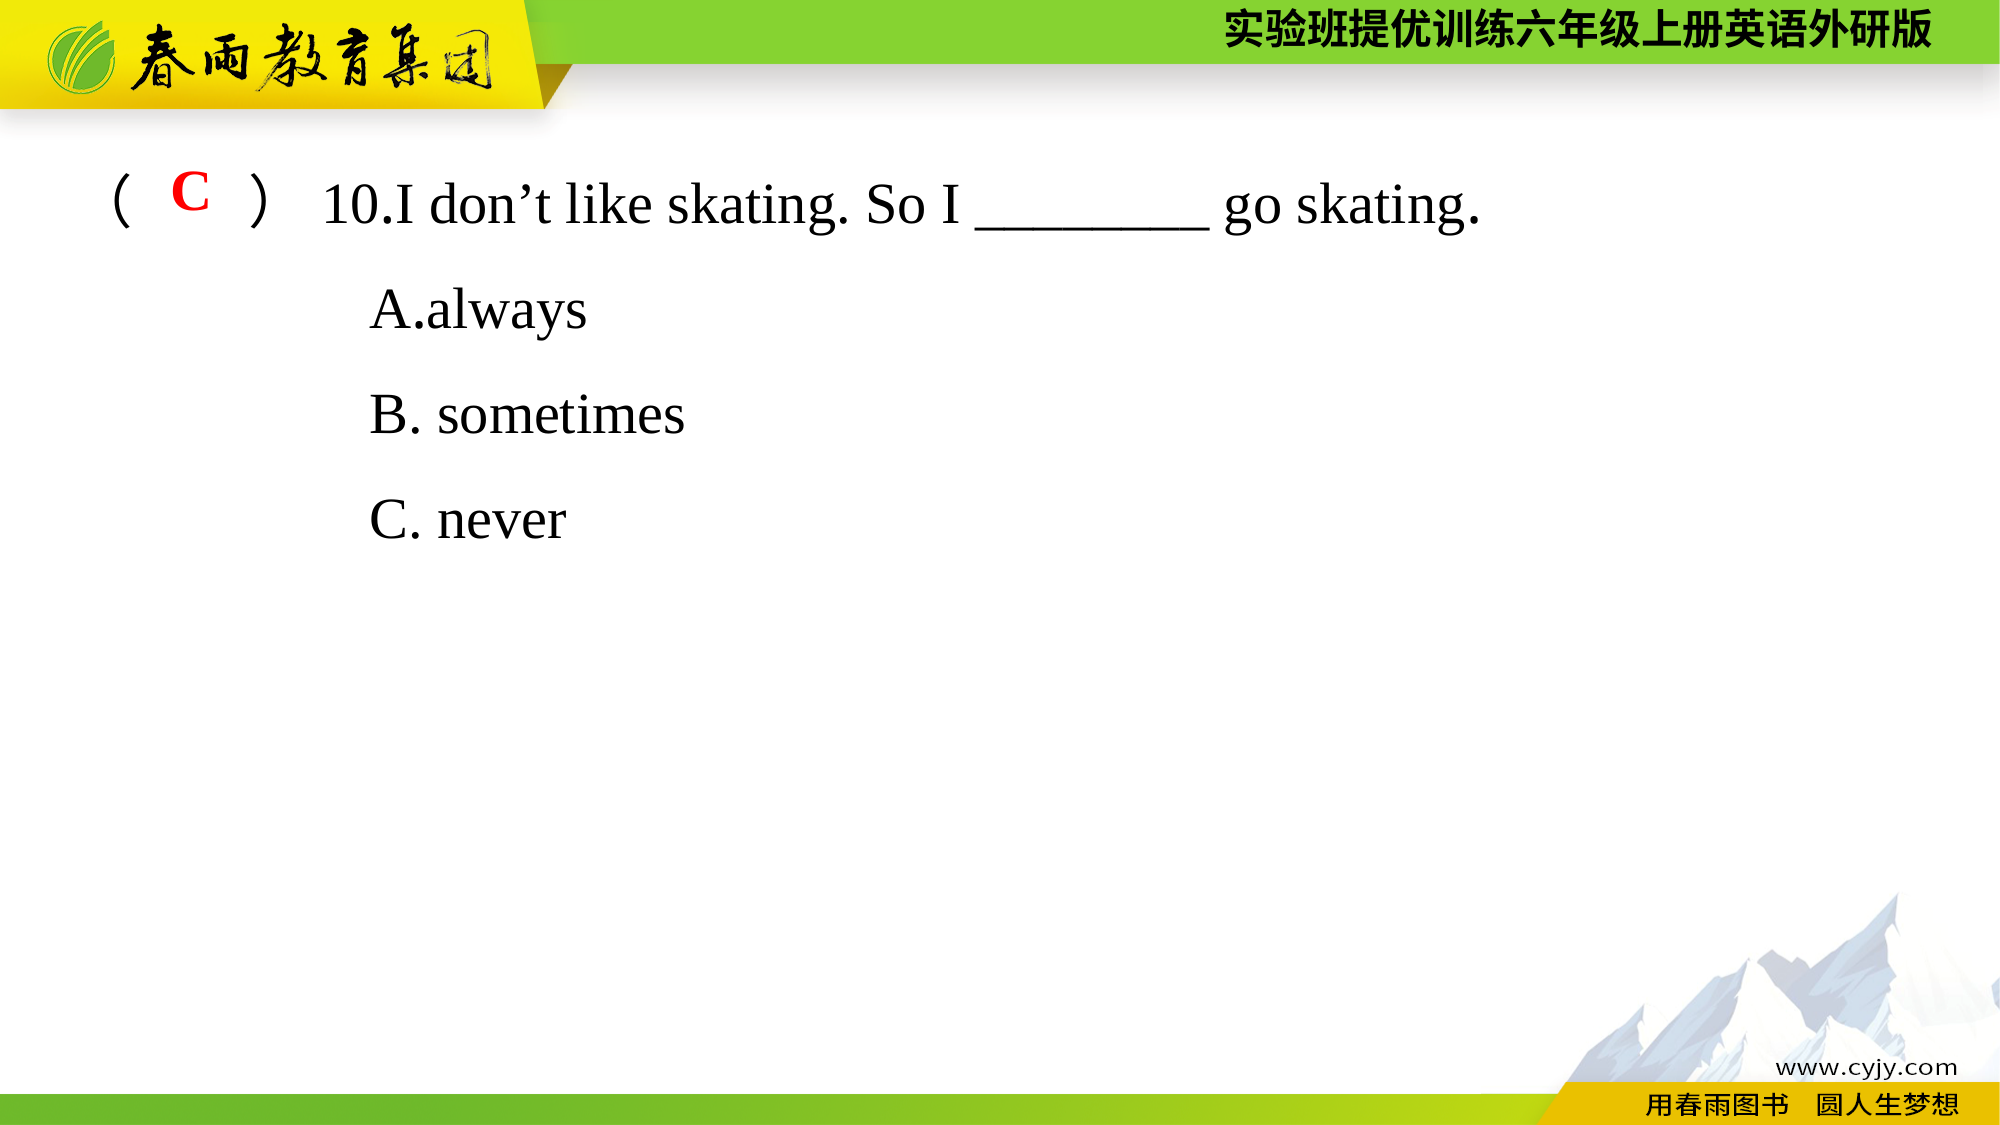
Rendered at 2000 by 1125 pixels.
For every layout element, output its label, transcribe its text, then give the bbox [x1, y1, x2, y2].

picture [0, 0, 2000, 1125]
text_box C [155, 144, 228, 230]
list （ ）10.I don’t like skating. So I ________ go skating. A.always B. sometimes C. never [59, 122, 1944, 562]
